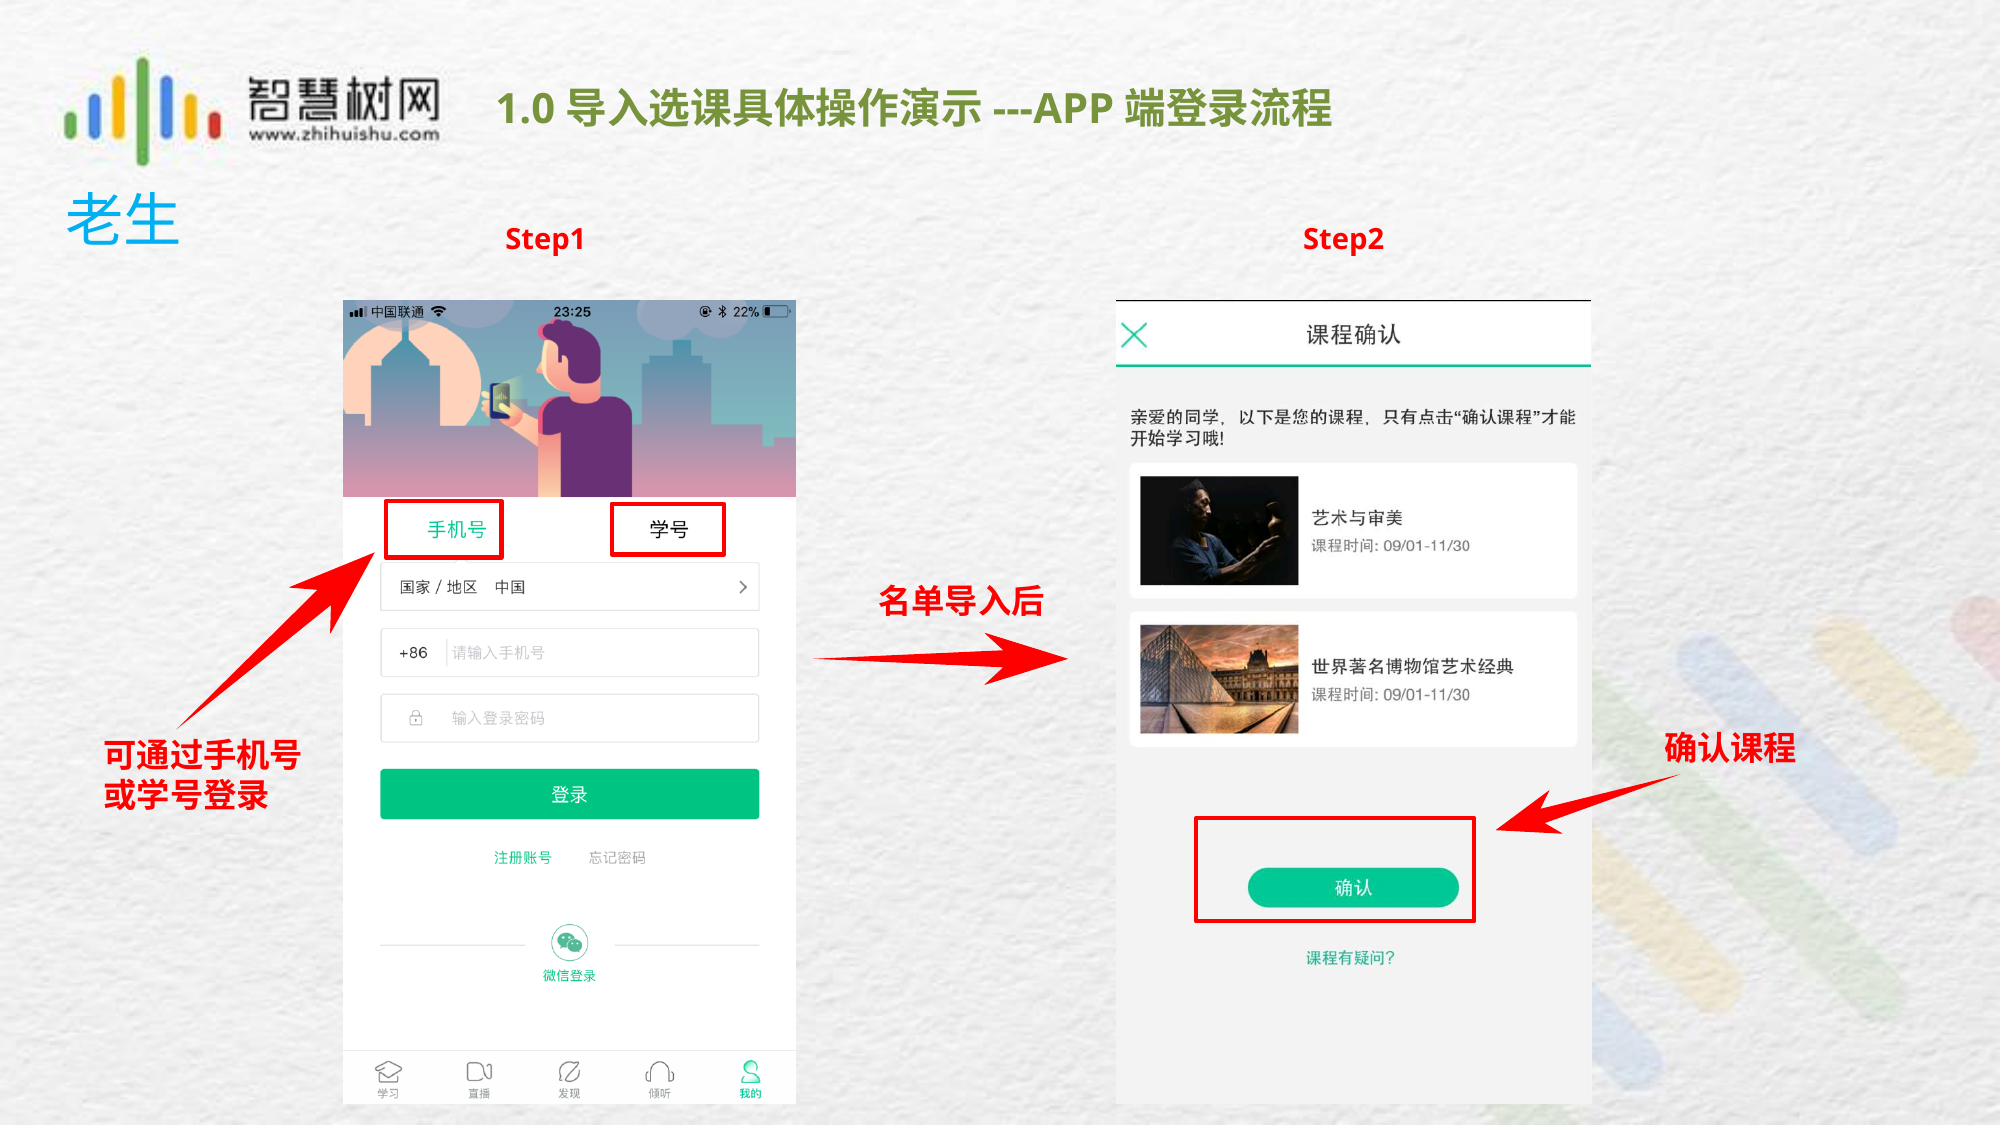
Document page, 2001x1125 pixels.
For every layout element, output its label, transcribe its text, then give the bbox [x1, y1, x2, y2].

text_box [174, 565, 338, 731]
picture [0, 0, 2000, 1125]
text_box 老生 [12, 175, 234, 261]
text_box [1597, 772, 1682, 807]
text_box 可通过手机号 或学号登录 [88, 727, 338, 822]
text_box Step2 [1260, 212, 1428, 263]
text_box 确认课程 [1649, 719, 1951, 775]
text_box [811, 630, 1071, 687]
text_box 名单导入后 [863, 573, 1108, 628]
text_box Step1 [462, 212, 630, 263]
text_box 1.0导入选课具体操作演示---APP端登录流程 [480, 74, 1402, 139]
